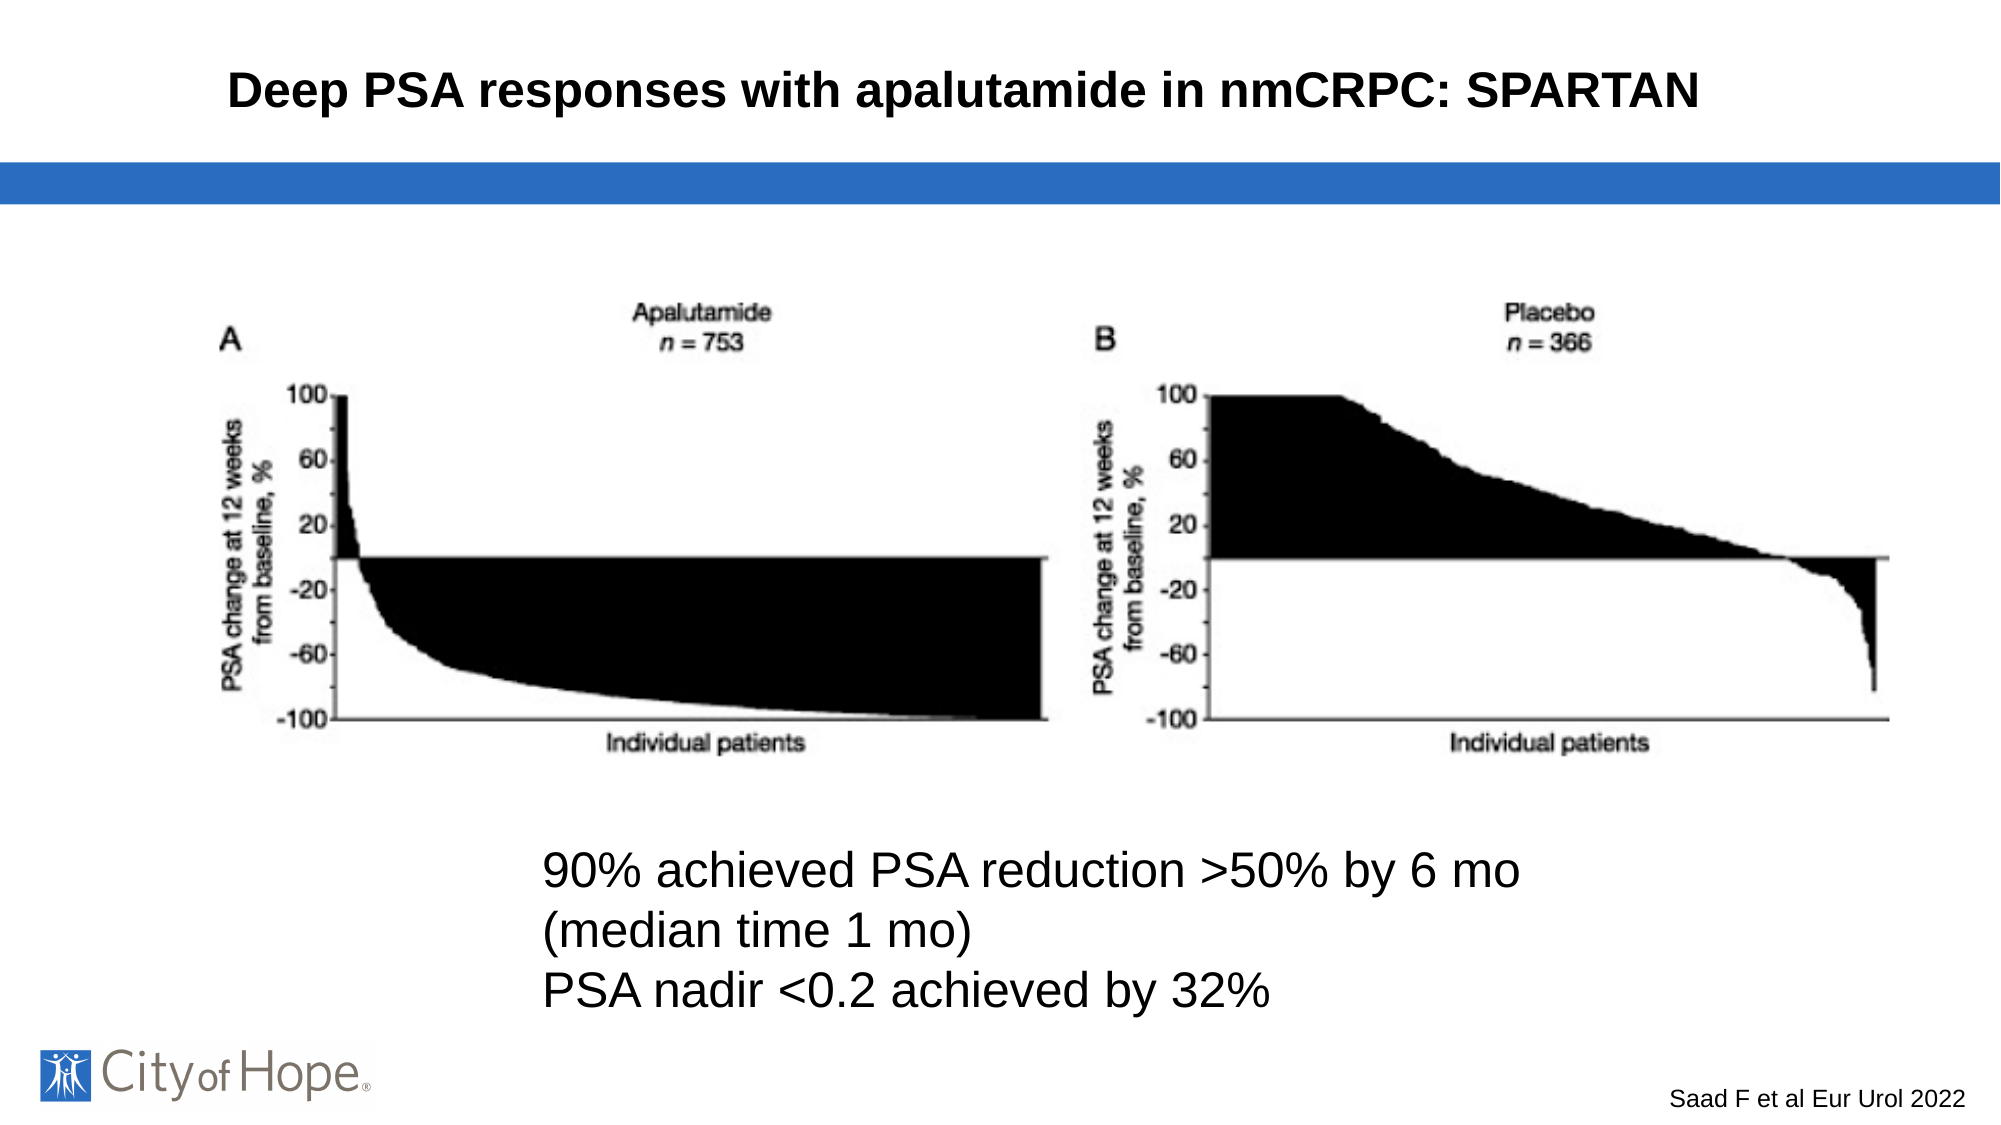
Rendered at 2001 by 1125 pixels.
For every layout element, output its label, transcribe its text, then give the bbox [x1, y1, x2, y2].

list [211, 283, 1896, 781]
title Deep PSA responses with apalutamide in nmCRPC: SPARTAN [212, 12, 1788, 162]
text_box 90% achieved PSA reduction >50% by 6 mo (median time 1 mo) PSA nadir <0.2 achieved by 32% [527, 829, 1607, 1085]
picture [36, 1039, 376, 1112]
text_box Saad F et al Eur Urol 2022 [1521, 1074, 1982, 1120]
